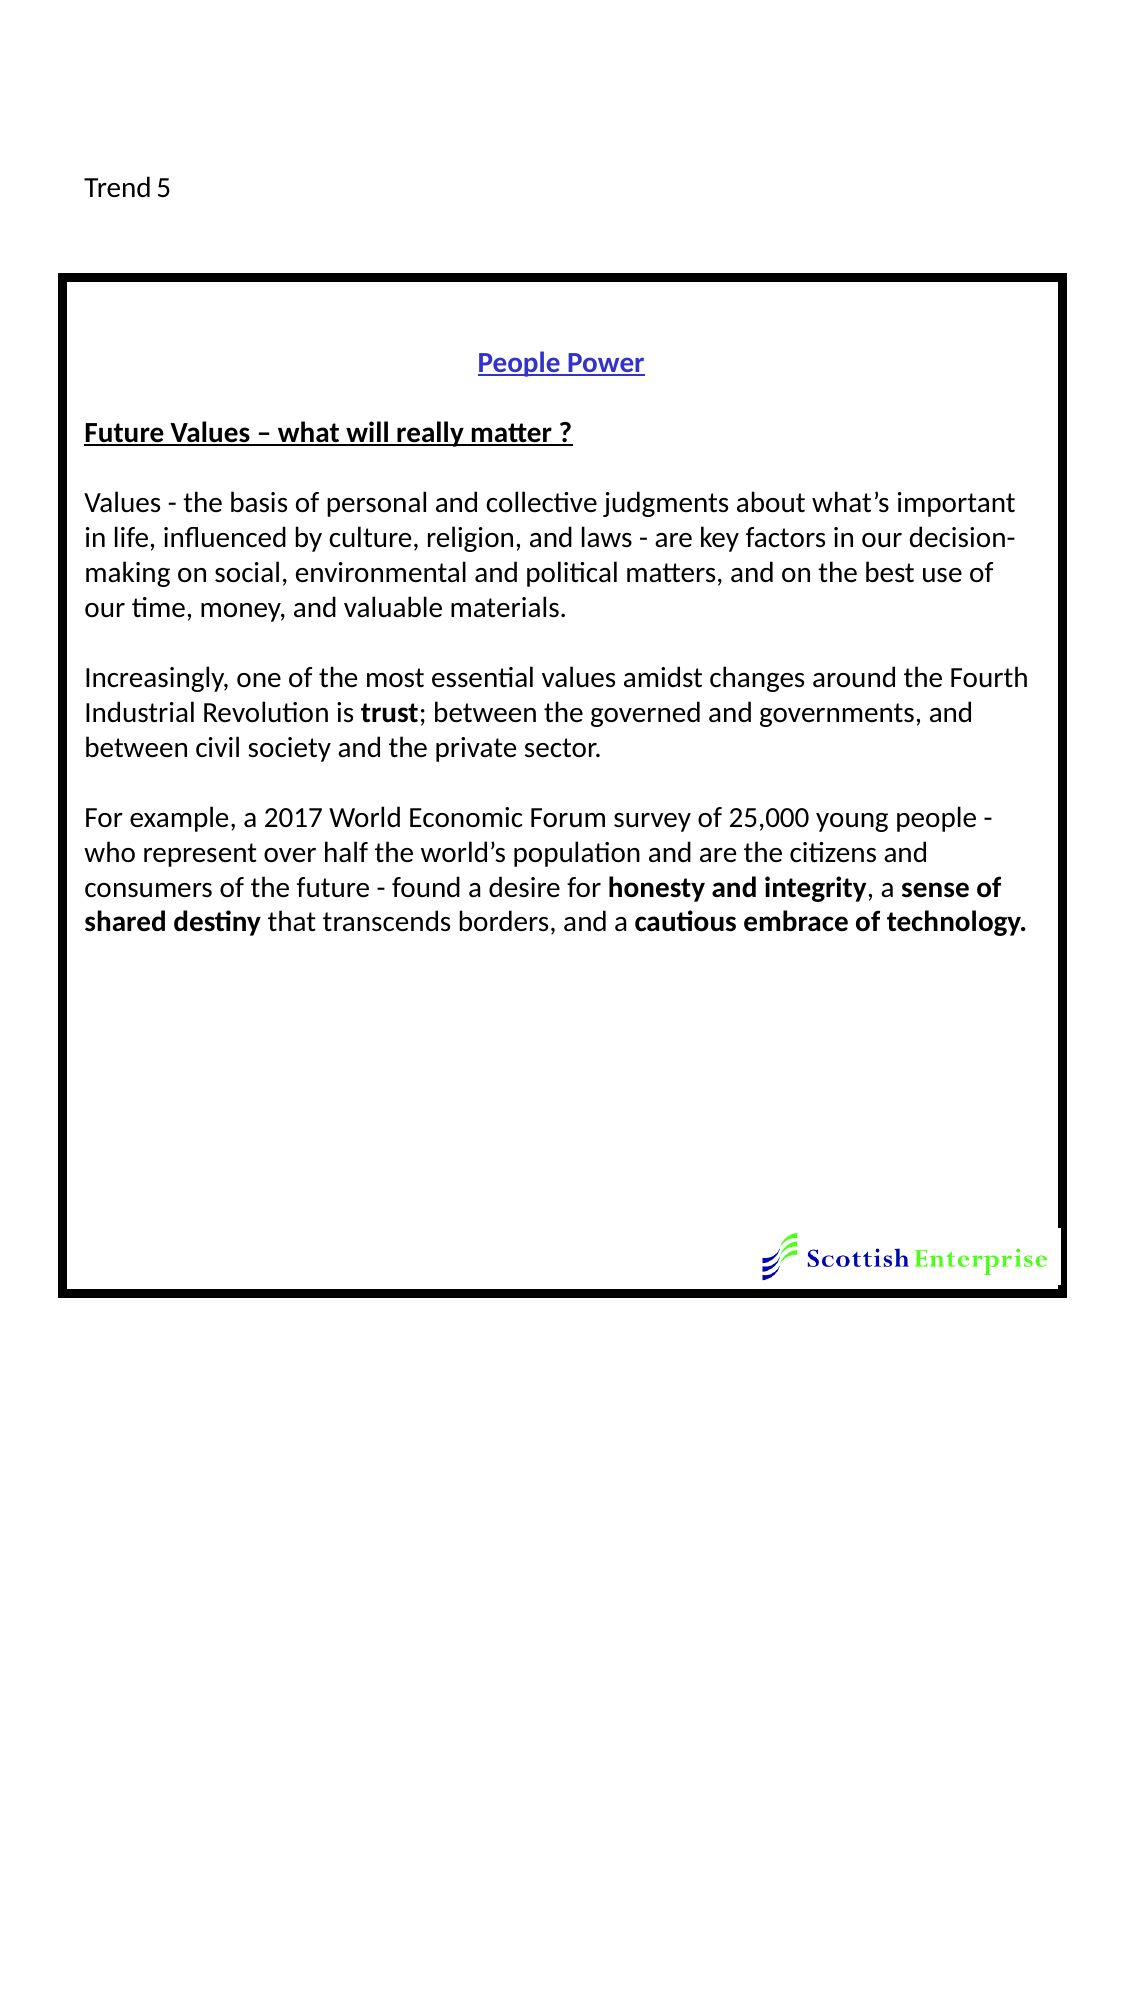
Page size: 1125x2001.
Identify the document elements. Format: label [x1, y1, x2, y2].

picture [748, 1228, 1061, 1285]
text_box [0, 227, 1125, 1228]
